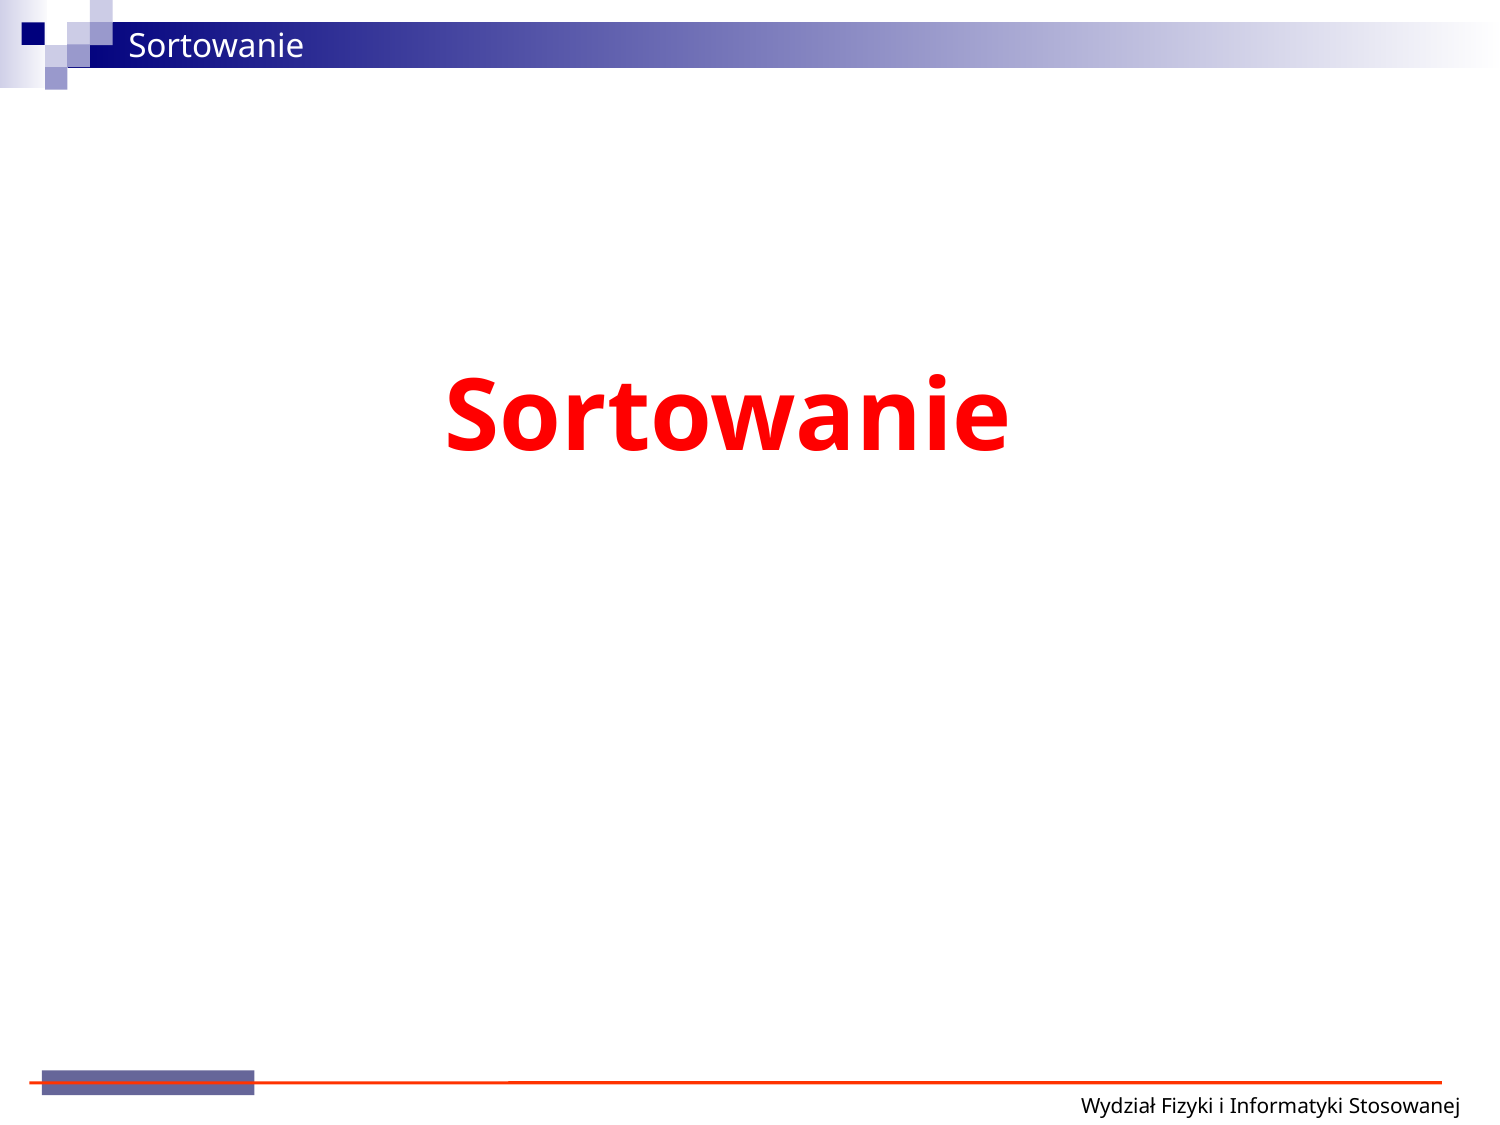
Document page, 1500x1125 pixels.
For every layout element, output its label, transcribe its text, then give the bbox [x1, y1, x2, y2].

text_box Sortowanie [156, 343, 1300, 478]
text_box Sortowanie [113, 16, 749, 71]
text_box Wydział Fizyki i Informatyki Stosowanej [1066, 1084, 1476, 1125]
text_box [29, 1070, 1443, 1096]
